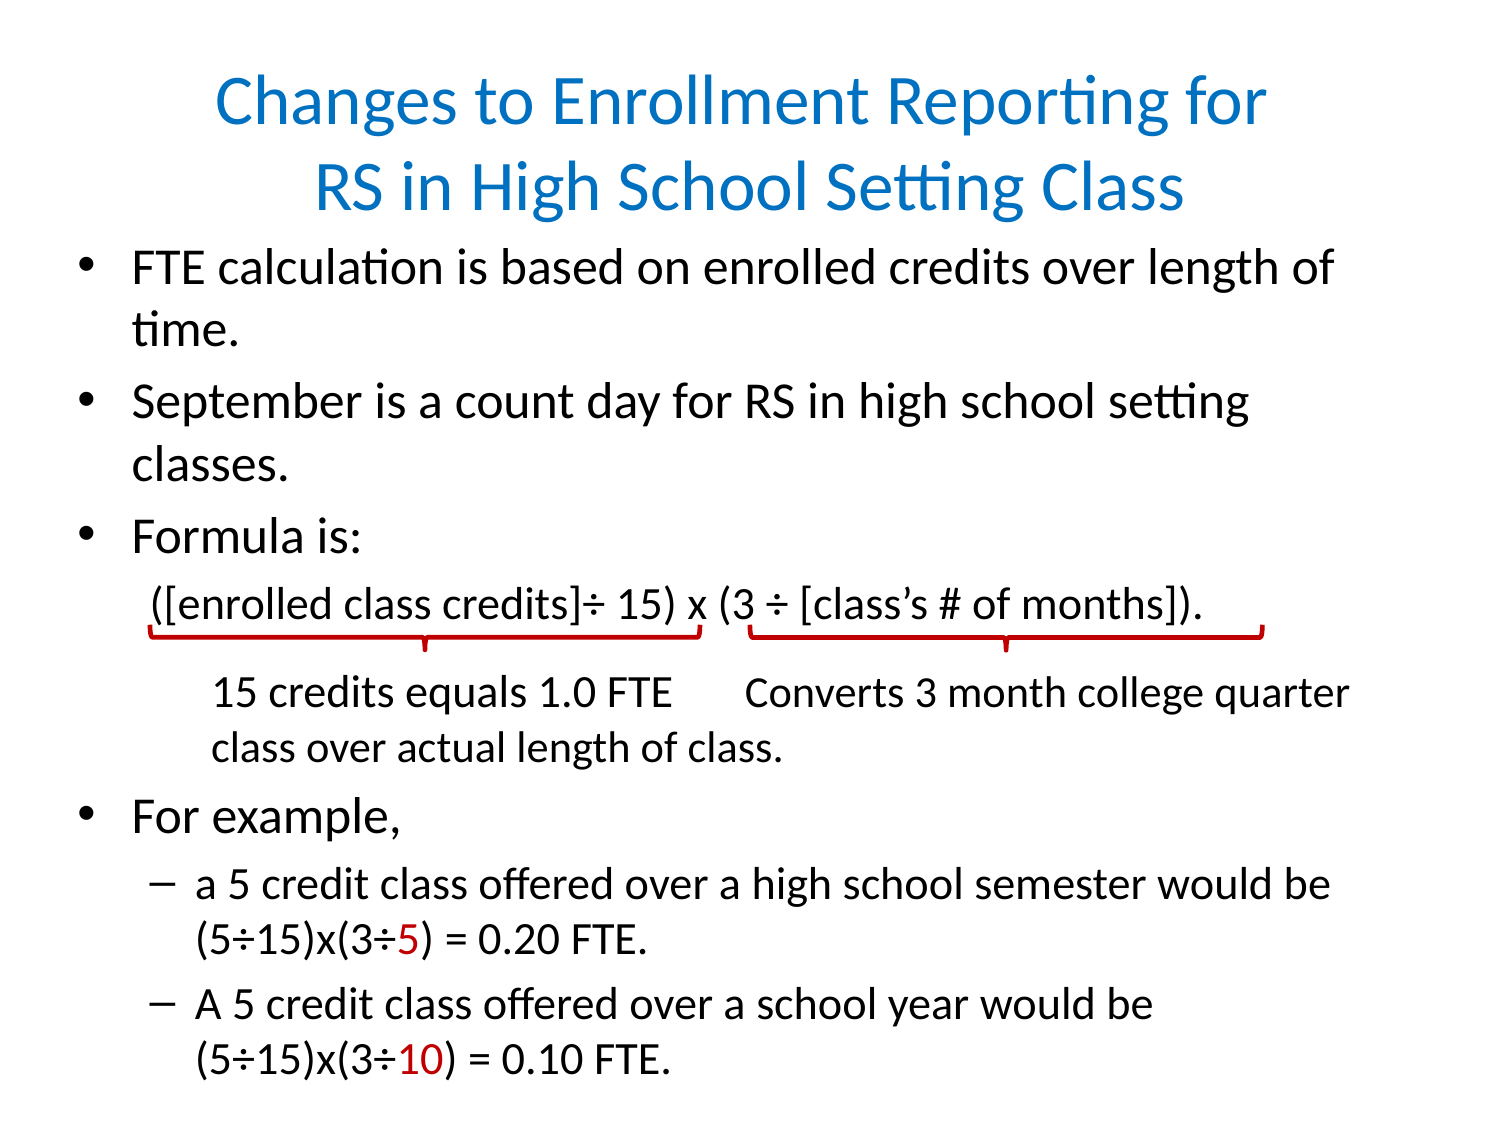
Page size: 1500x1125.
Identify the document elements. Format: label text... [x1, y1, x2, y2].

text_box [749, 624, 1264, 652]
list FTE calculation is based on enrolled credits over length of time. September is a count day for RS in high school setting classes. Formula is: ([enrolled class credits]÷ 15) x (3 ÷ [class’s # of months]). 15 credits equals 1.0 FTE Converts 3 month college quarter class over actual length of class. For example, a 5 credit class offered over a high school semester would be (5÷15)x(3÷5) = 0.20 FTE. A 5 credit class offered over a school year would be (5÷15)x(3÷10) = 0.10 FTE. [62, 224, 1425, 1100]
text_box [149, 624, 701, 651]
title Changes to Enrollment Reporting for RS in High School Setting Class [75, 45, 1425, 224]
